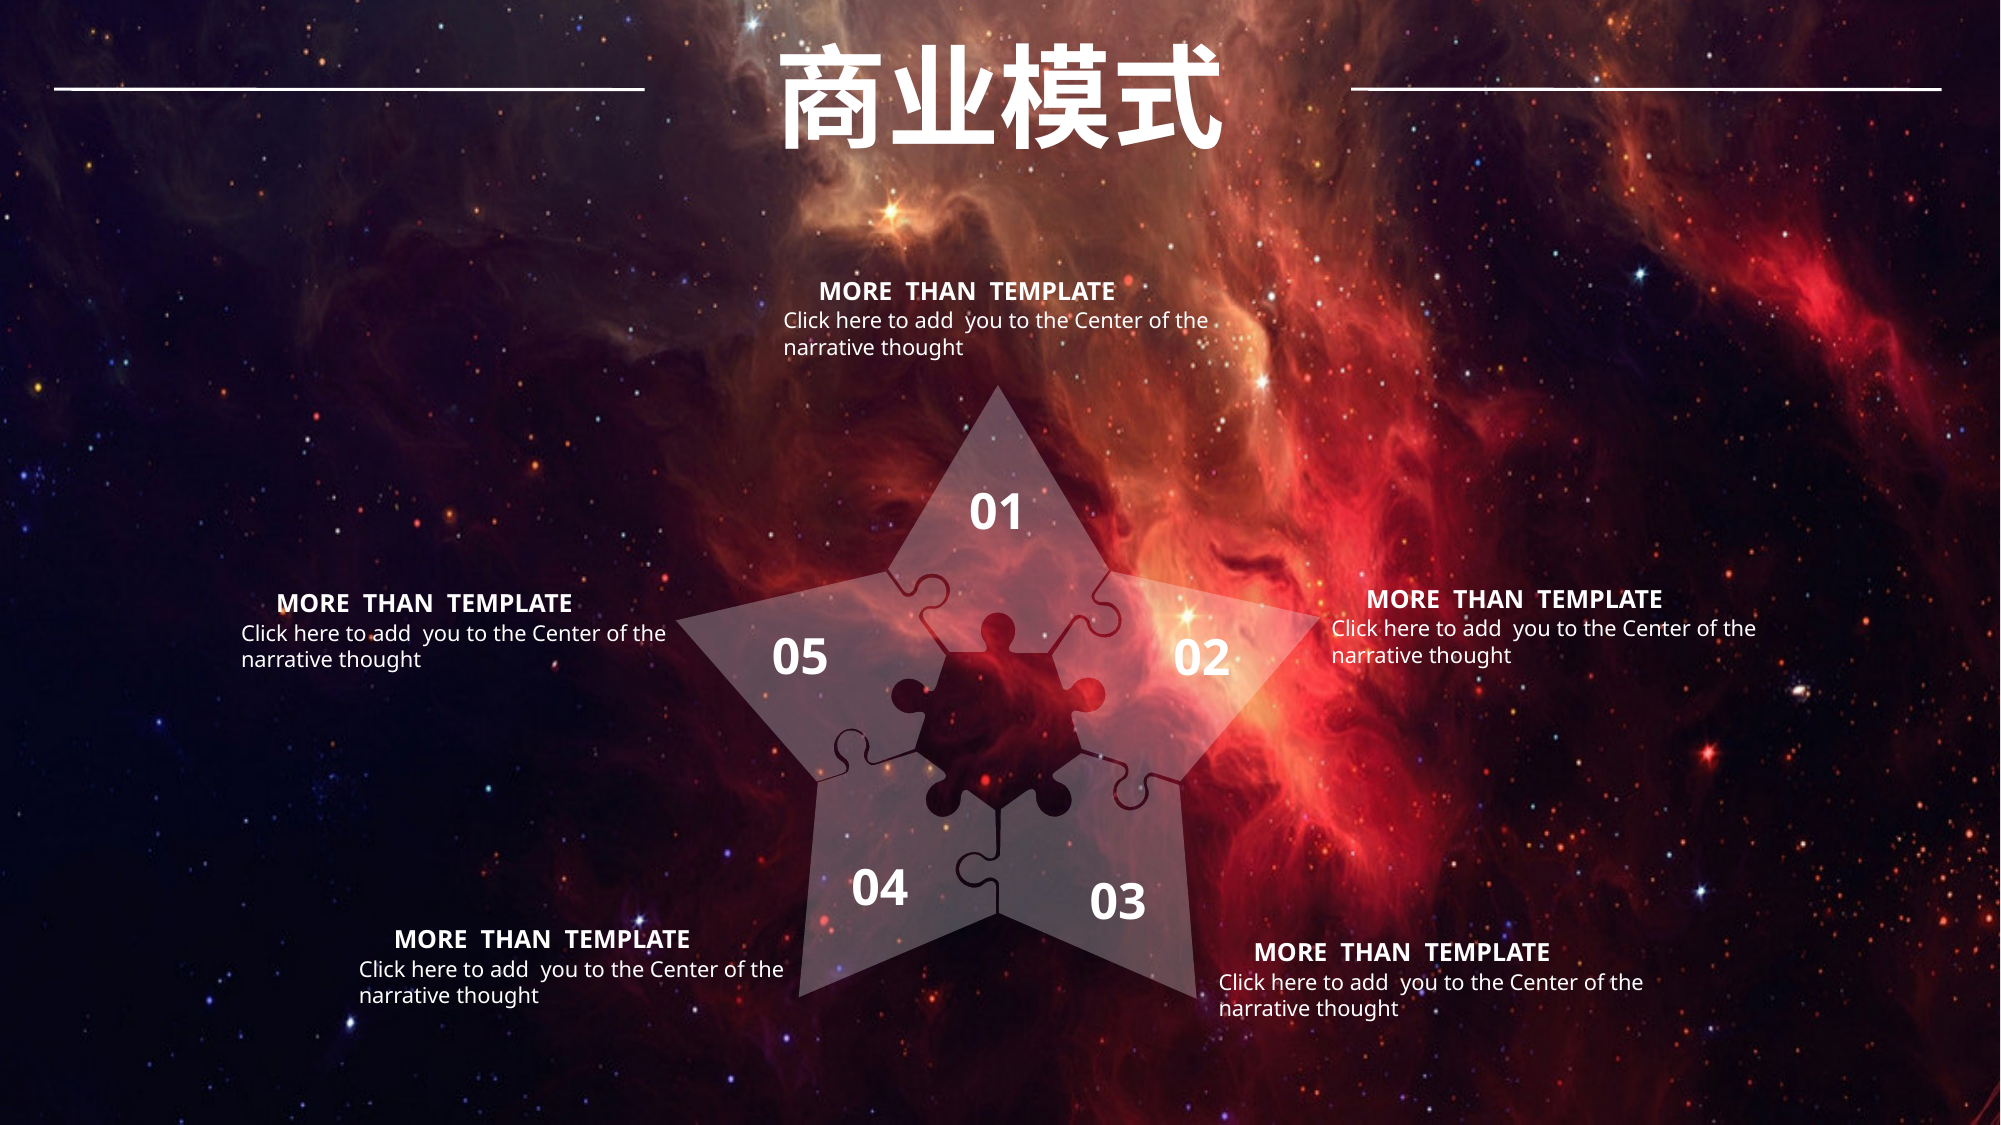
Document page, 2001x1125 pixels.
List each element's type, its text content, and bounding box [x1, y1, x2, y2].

text_box MORE THAN TEMPLATE Click here to add you to the Center of the narrative thought [1203, 921, 1671, 1089]
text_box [1061, 549, 1330, 780]
text_box MORE THAN TEMPLATE Click here to add you to the Center of the narrative thought [768, 259, 1236, 427]
text_box MORE THAN TEMPLATE Click here to add you to the Center of the narrative thought [344, 908, 812, 1076]
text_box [989, 805, 997, 859]
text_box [757, 751, 989, 1020]
picture [0, 0, 2001, 1125]
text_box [989, 856, 999, 885]
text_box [670, 541, 939, 772]
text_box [888, 384, 1119, 683]
text_box MORE THAN TEMPLATE Click here to add you to the Center of the narrative thought [226, 572, 670, 740]
text_box MORE THAN TEMPLATE Click here to add you to the Center of the narrative thought [1330, 567, 1784, 735]
text_box 商业模式 [760, 19, 1240, 170]
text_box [989, 881, 997, 917]
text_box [999, 758, 1230, 1027]
